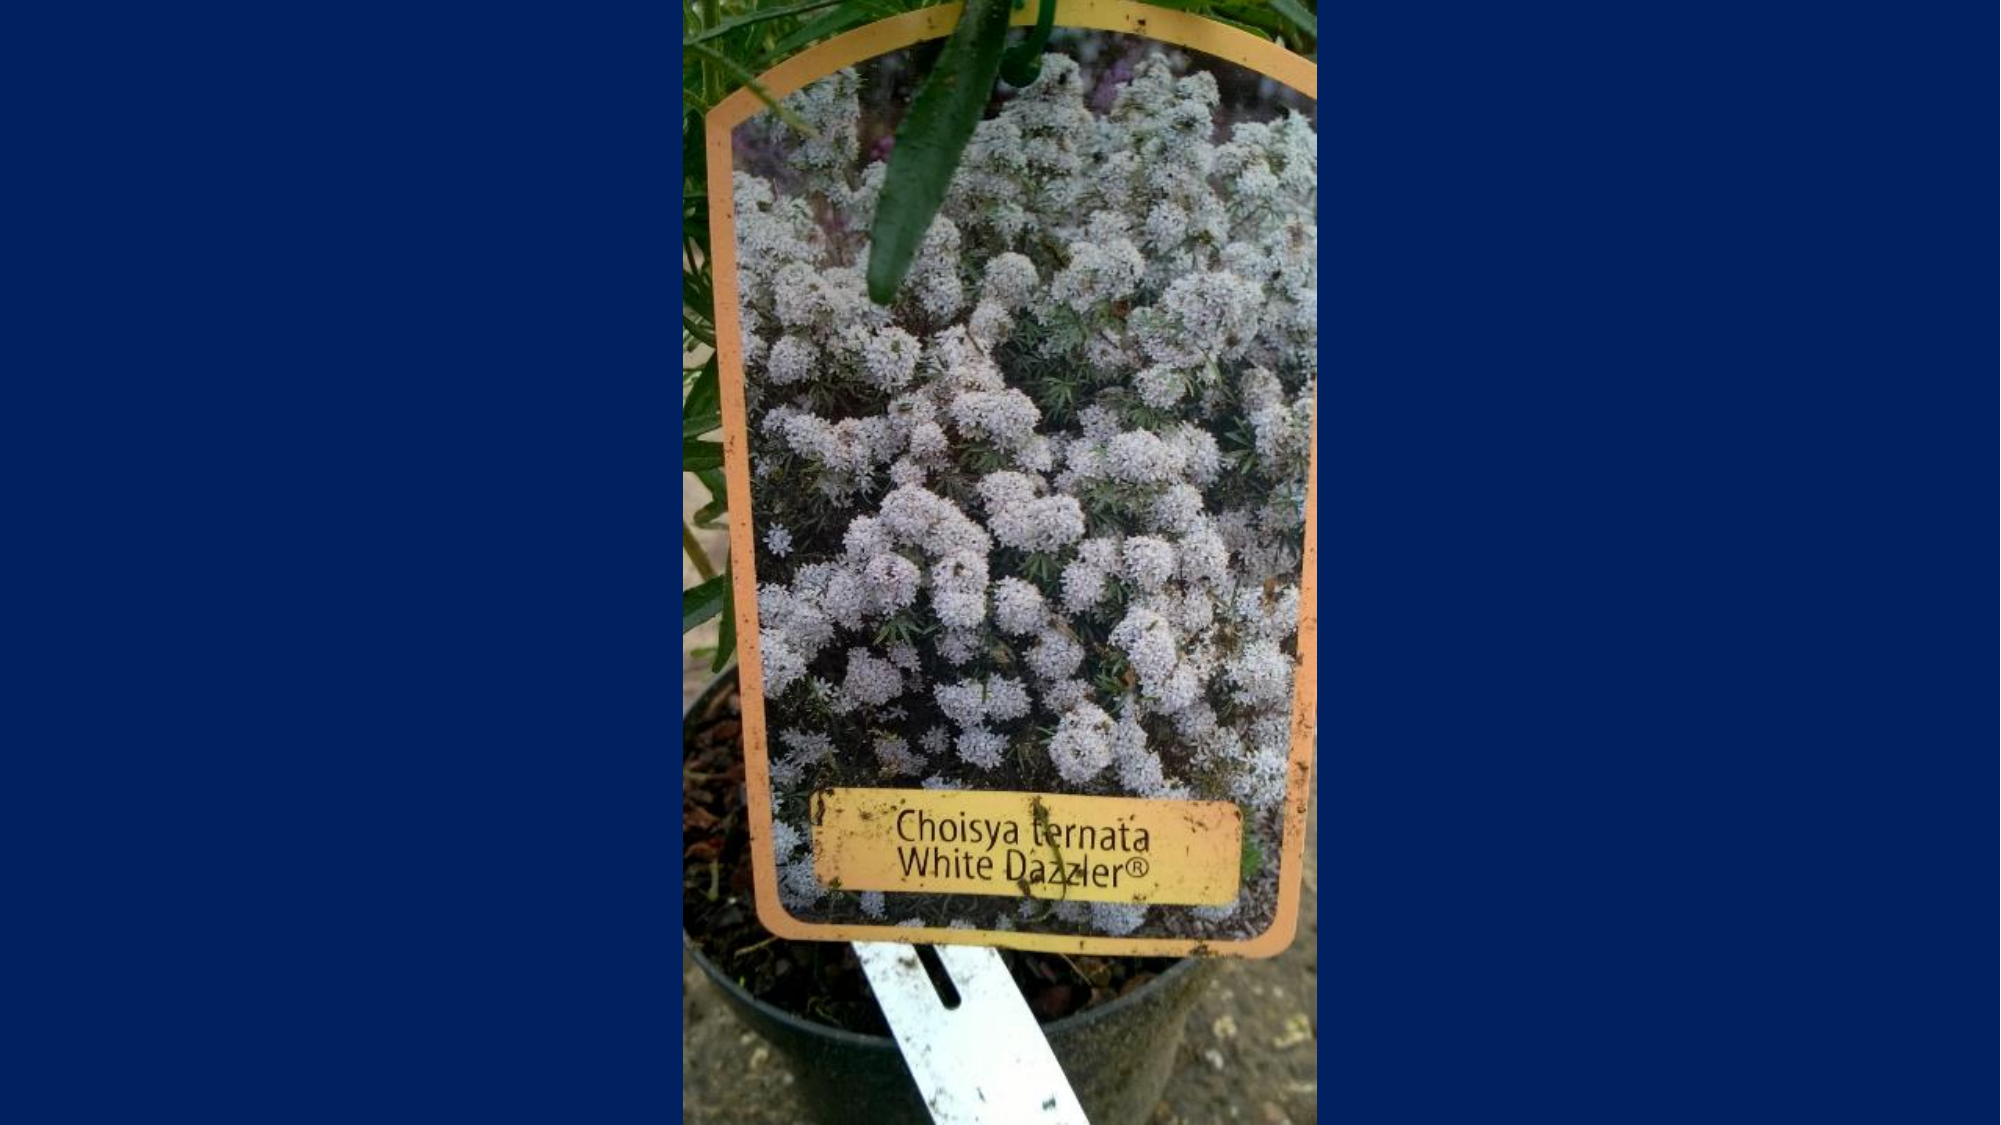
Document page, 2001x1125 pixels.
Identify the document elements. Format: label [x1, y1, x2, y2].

picture [683, 0, 1317, 1125]
